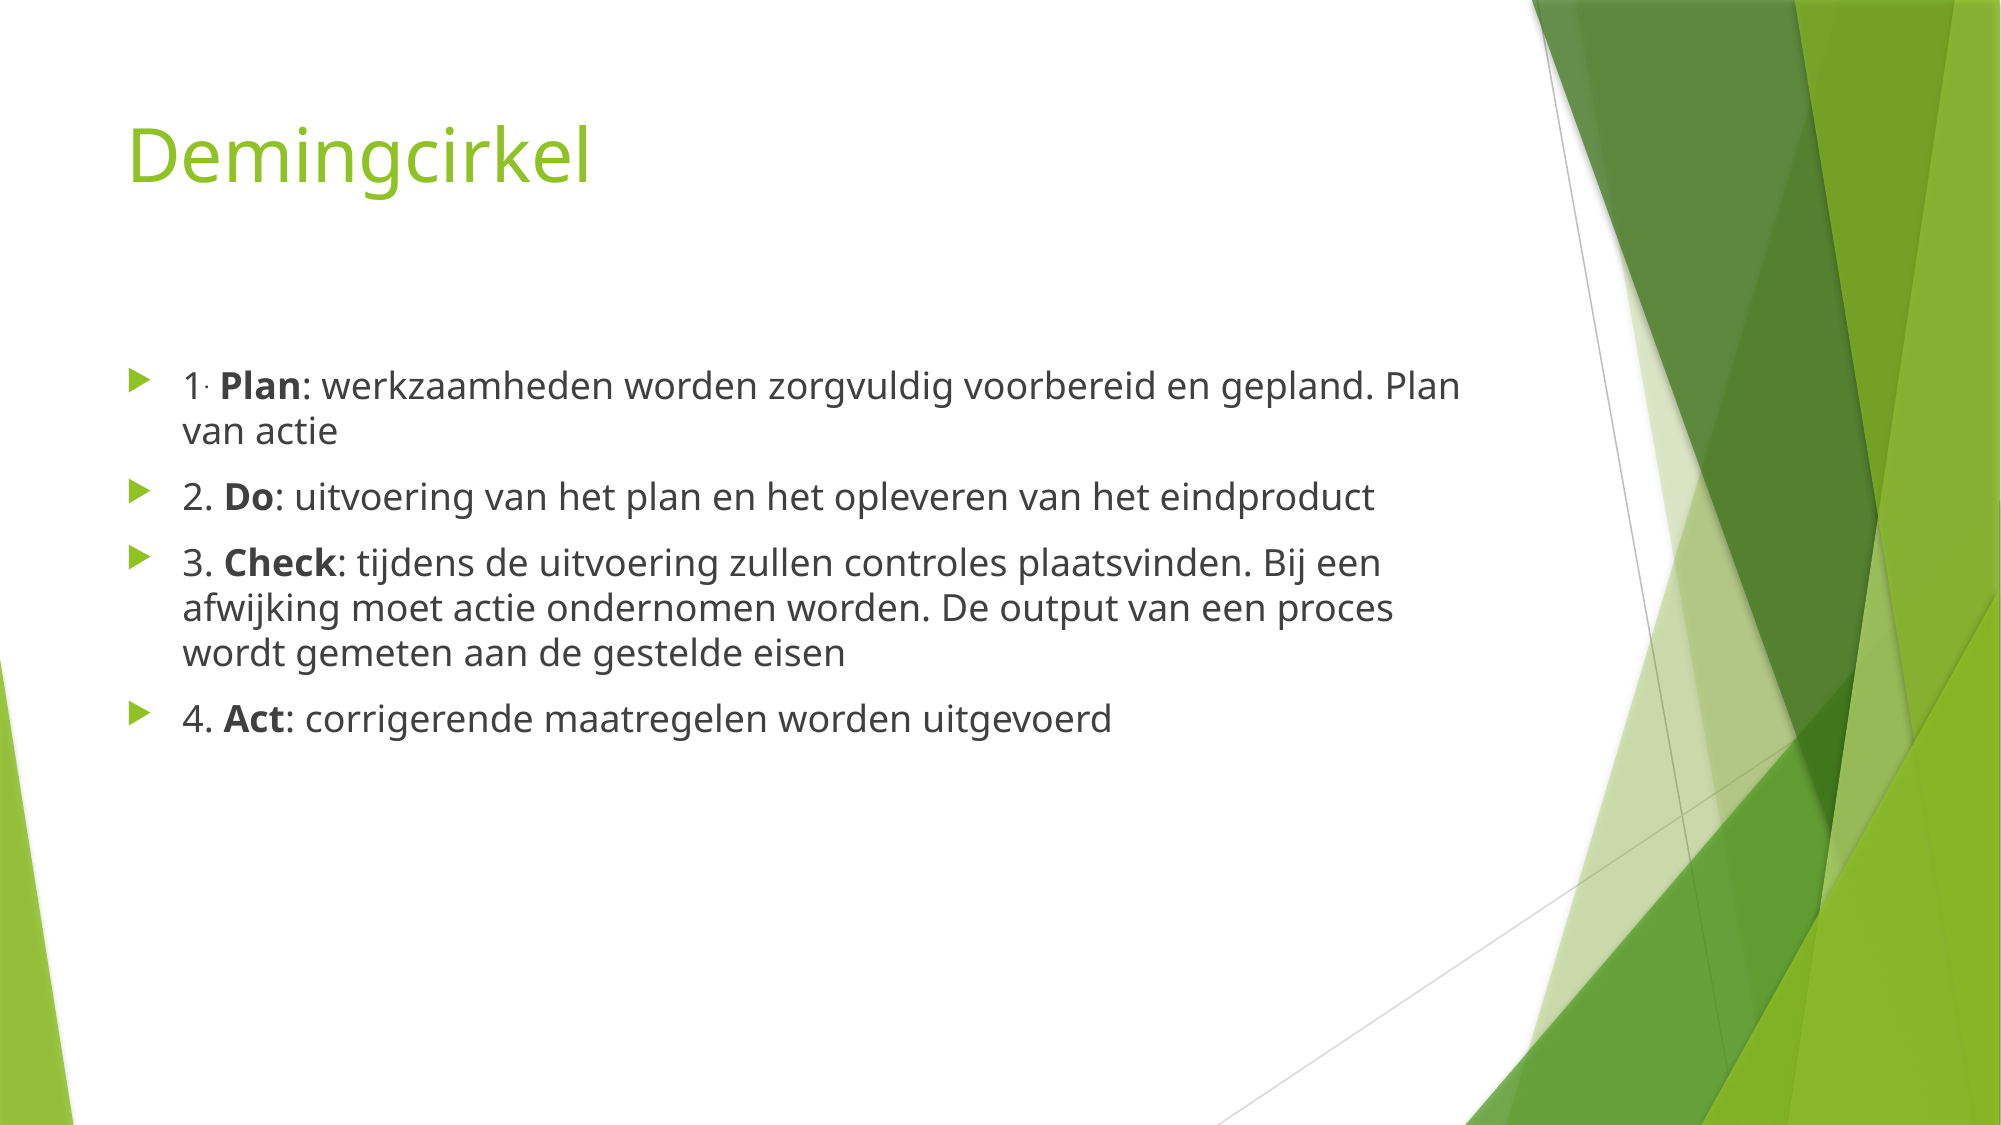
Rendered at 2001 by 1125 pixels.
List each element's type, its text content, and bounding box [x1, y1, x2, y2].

title Demingcirkel [111, 99, 1522, 317]
list 1. Plan: werkzaamheden worden zorgvuldig voorbereid en gepland. Plan van actie 2. Do: uitvoering van het plan en het opleveren van het eindproduct 3. Check: tijdens de uitvoering zullen controles plaatsvinden. Bij een afwijking moet actie ondernomen worden. De output van een proces wordt gemeten aan de gestelde eisen 4. Act: corrigerende maatregelen worden uitgevoerd [111, 354, 1522, 992]
